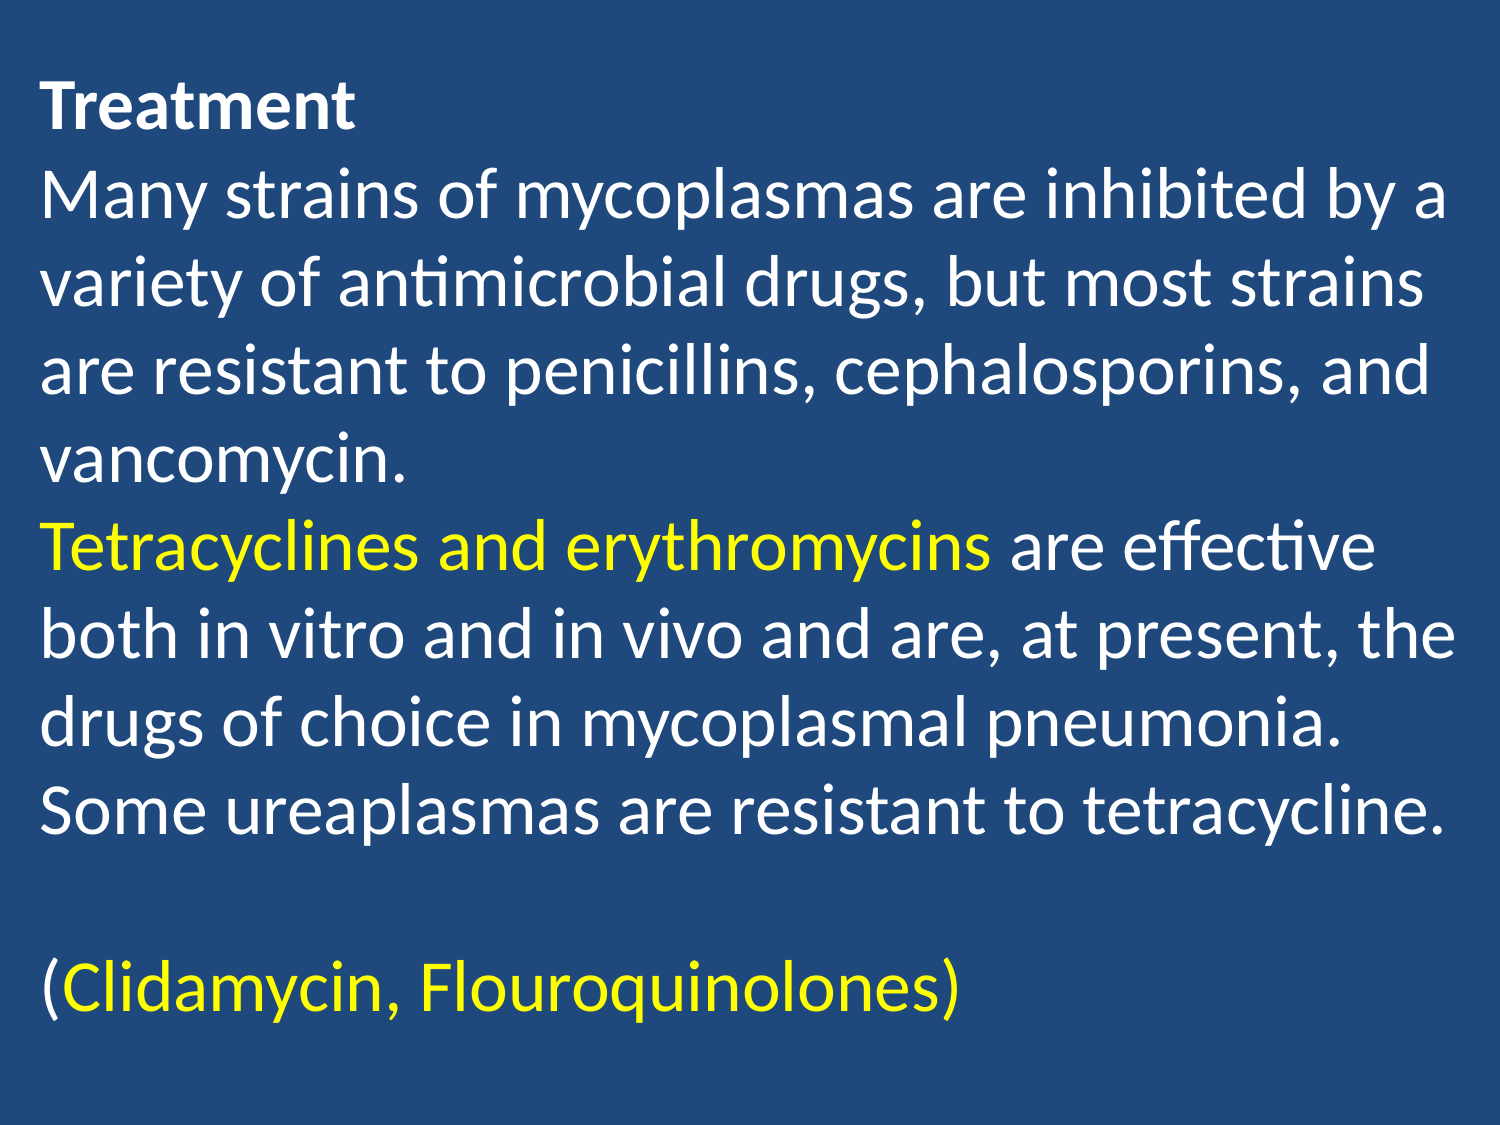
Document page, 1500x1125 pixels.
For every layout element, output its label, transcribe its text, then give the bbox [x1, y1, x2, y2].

title Treatment Many strains of mycoplasmas are inhibited by a variety of antimicrobial drugs, but most strains are resistant to penicillins, cephalosporins, and vancomycin. Tetracyclines and erythromycins are effective both in vitro and in vivo and are, at present, the drugs of choice in mycoplasmal pneumonia. Some ureaplasmas are resistant to tetracycline. (Clidamycin, Flouroquinolones) [24, 45, 1475, 1038]
